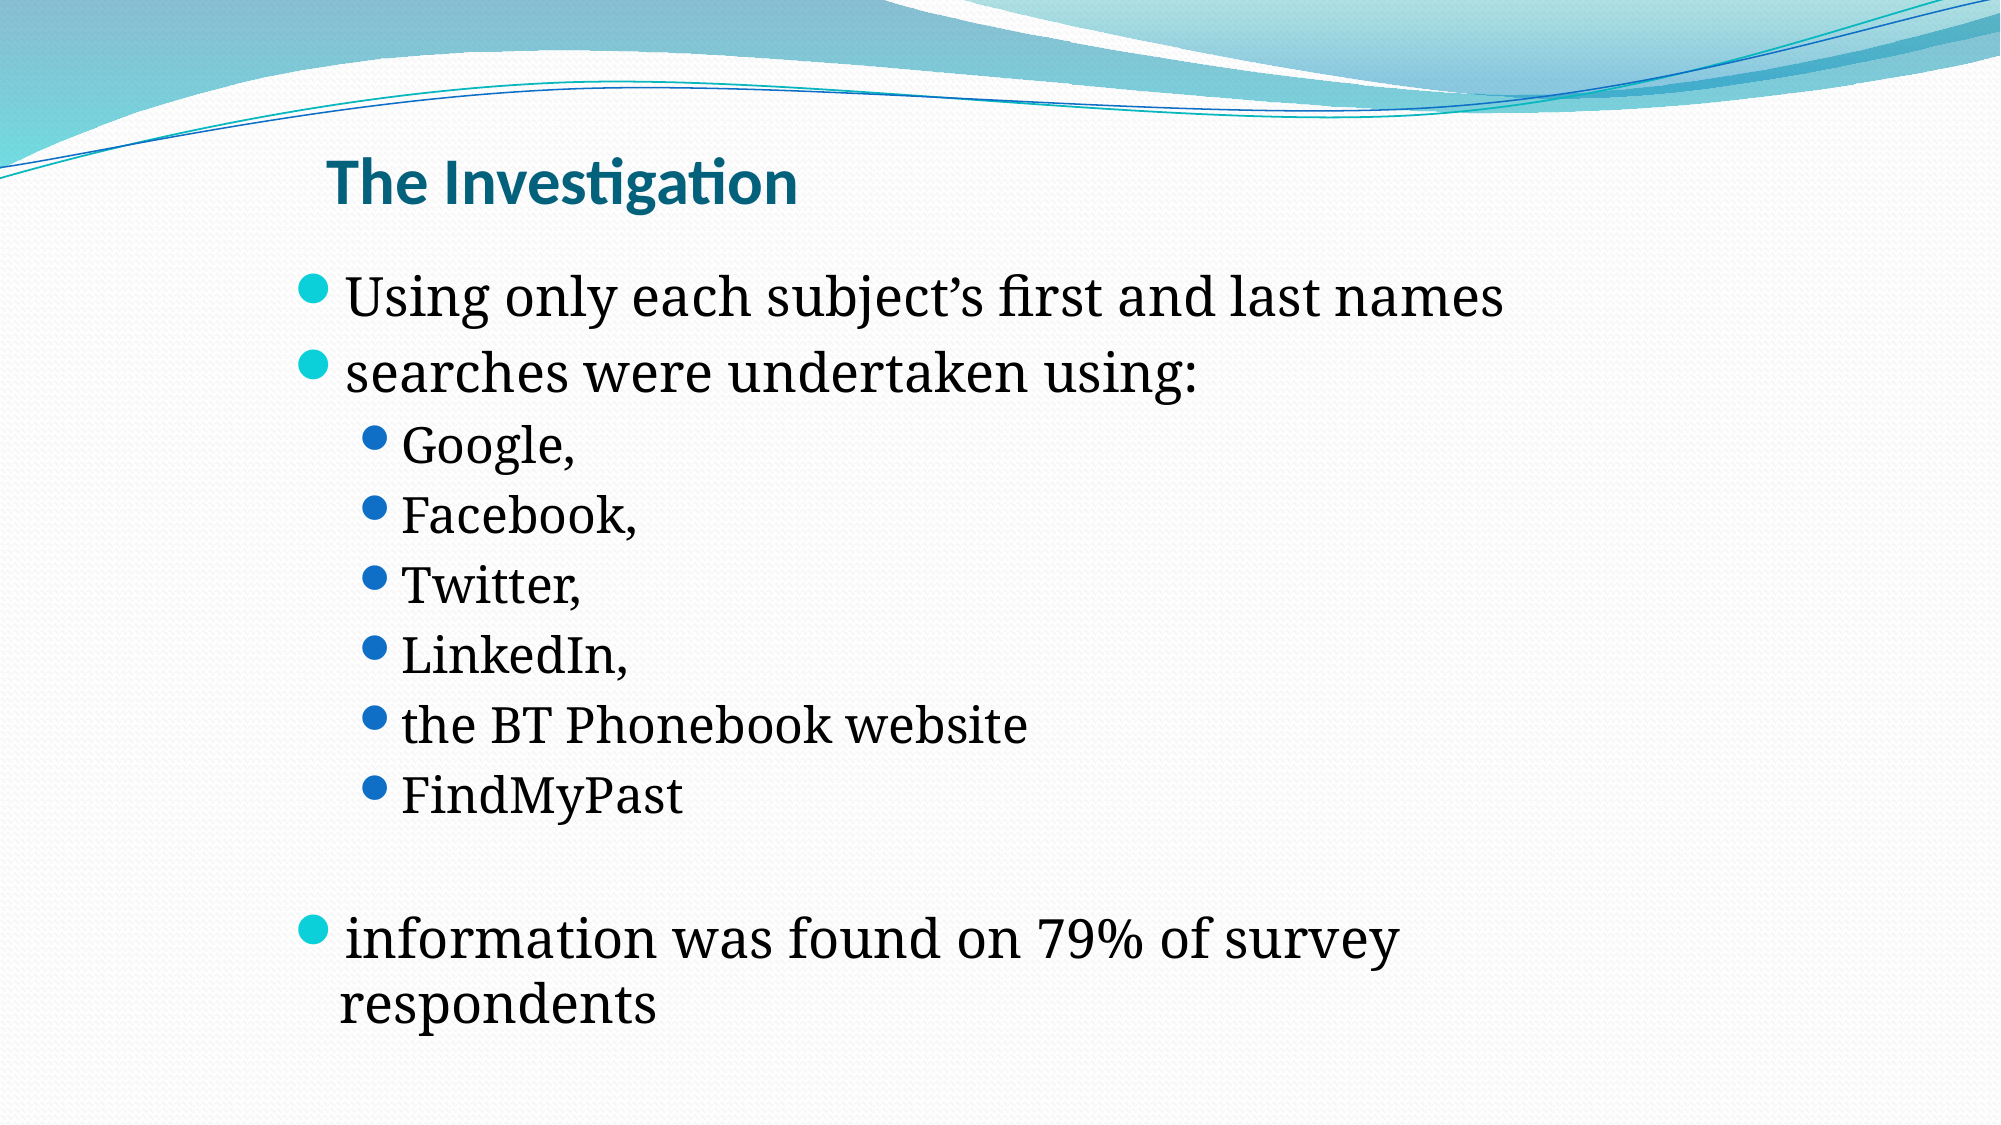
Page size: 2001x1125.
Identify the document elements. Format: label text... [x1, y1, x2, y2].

list Using only each subject’s first and last names searches were undertaken using: Google, Facebook, Twitter, LinkedIn, the BT Phonebook website FindMyPast information was found on 79% of survey respondents [279, 255, 1733, 1083]
title The Investigation [326, 78, 1677, 218]
